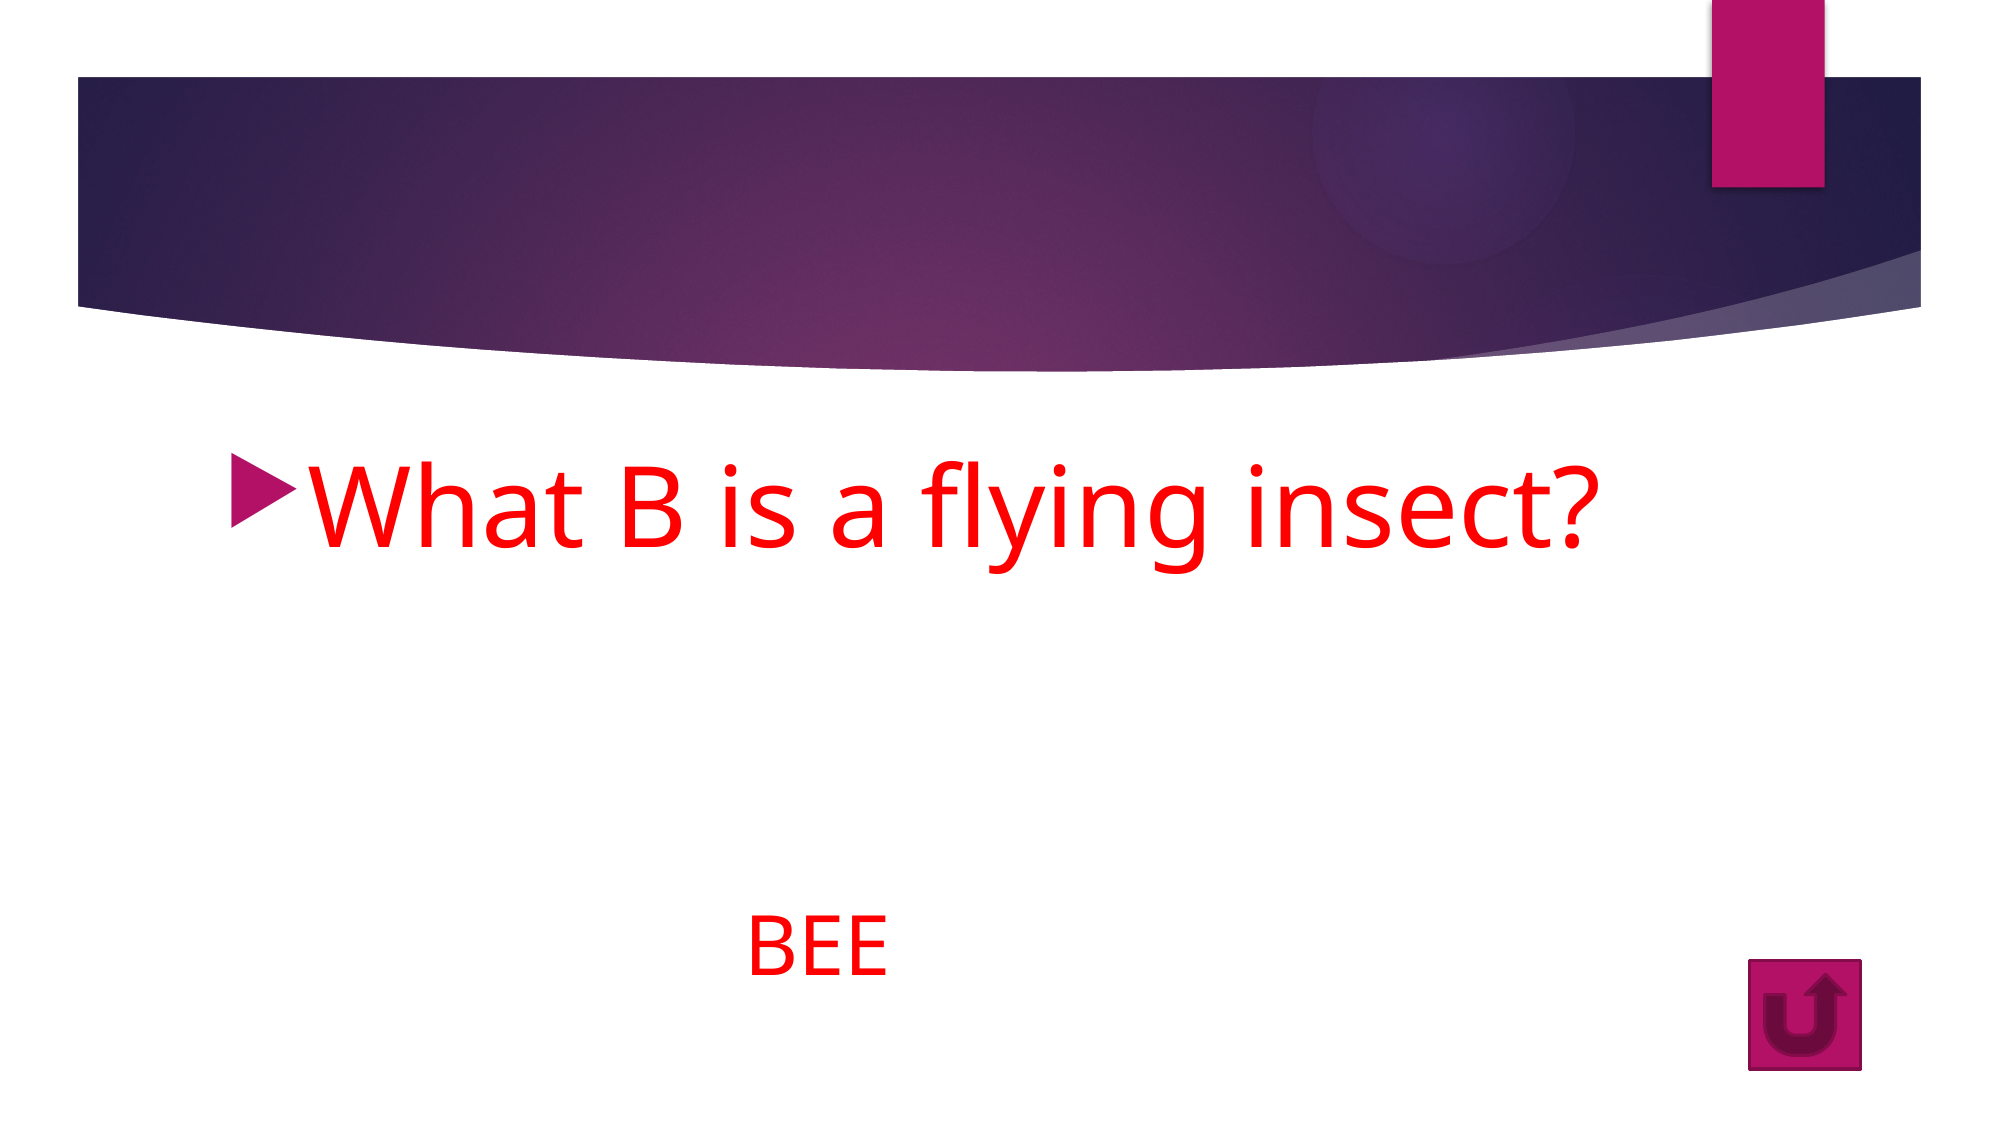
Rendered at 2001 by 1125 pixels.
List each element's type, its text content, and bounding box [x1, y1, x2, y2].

list What B is a flying insect? [189, 427, 1638, 988]
text_box BEE [729, 884, 1204, 1000]
text_box [1748, 959, 1862, 1071]
